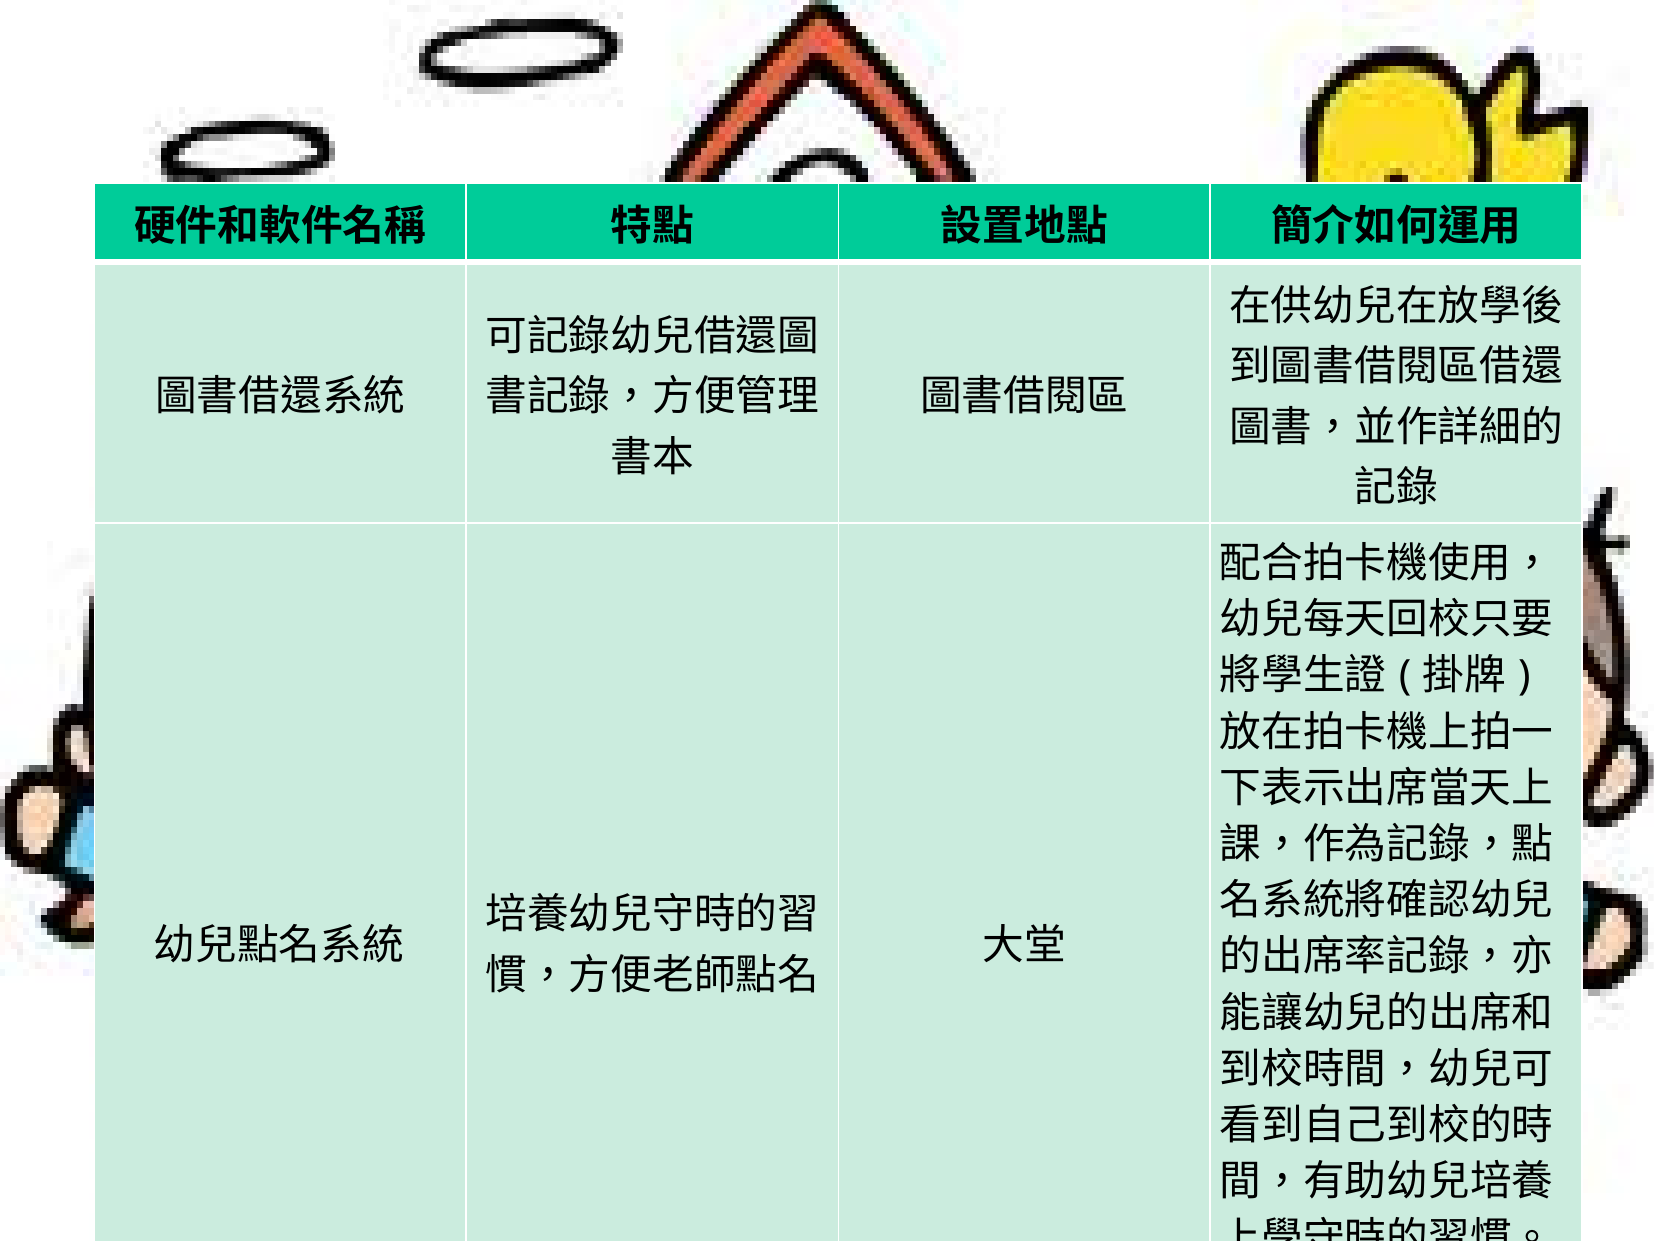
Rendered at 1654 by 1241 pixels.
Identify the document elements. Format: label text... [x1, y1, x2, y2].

table_cell 可記錄幼兒借還圖書記錄，方便管理書本 [467, 265, 838, 522]
table_cell 配合拍卡機使用，幼兒每天回校只要將學生證(掛牌) 放在拍卡機上拍一下表示出席當天上課，作為記錄，點名系統將確認幼兒的出席率記錄，亦能讓幼兒的出席和到校時間，幼兒可看到自己到校的時間，有助幼兒培養上學守時的習慣。 [1211, 524, 1581, 1241]
table_cell 圖書借還系統 [95, 265, 465, 522]
table_cell 在供幼兒在放學後到圖書借閱區借還圖書，並作詳細的記錄 [1211, 265, 1581, 522]
table_cell 大堂 [839, 524, 1209, 1241]
table_header 簡介如何運用 [1211, 184, 1581, 259]
table_header 硬件和軟件名稱 [95, 184, 465, 259]
table_cell 圖書借閱區 [839, 265, 1209, 522]
table_header 特點 [467, 184, 838, 259]
picture [0, 0, 1654, 1241]
table_cell 幼兒點名系統 [95, 524, 465, 1241]
table_header 設置地點 [839, 184, 1209, 259]
table_cell 培養幼兒守時的習慣，方便老師點名 [467, 524, 838, 1241]
